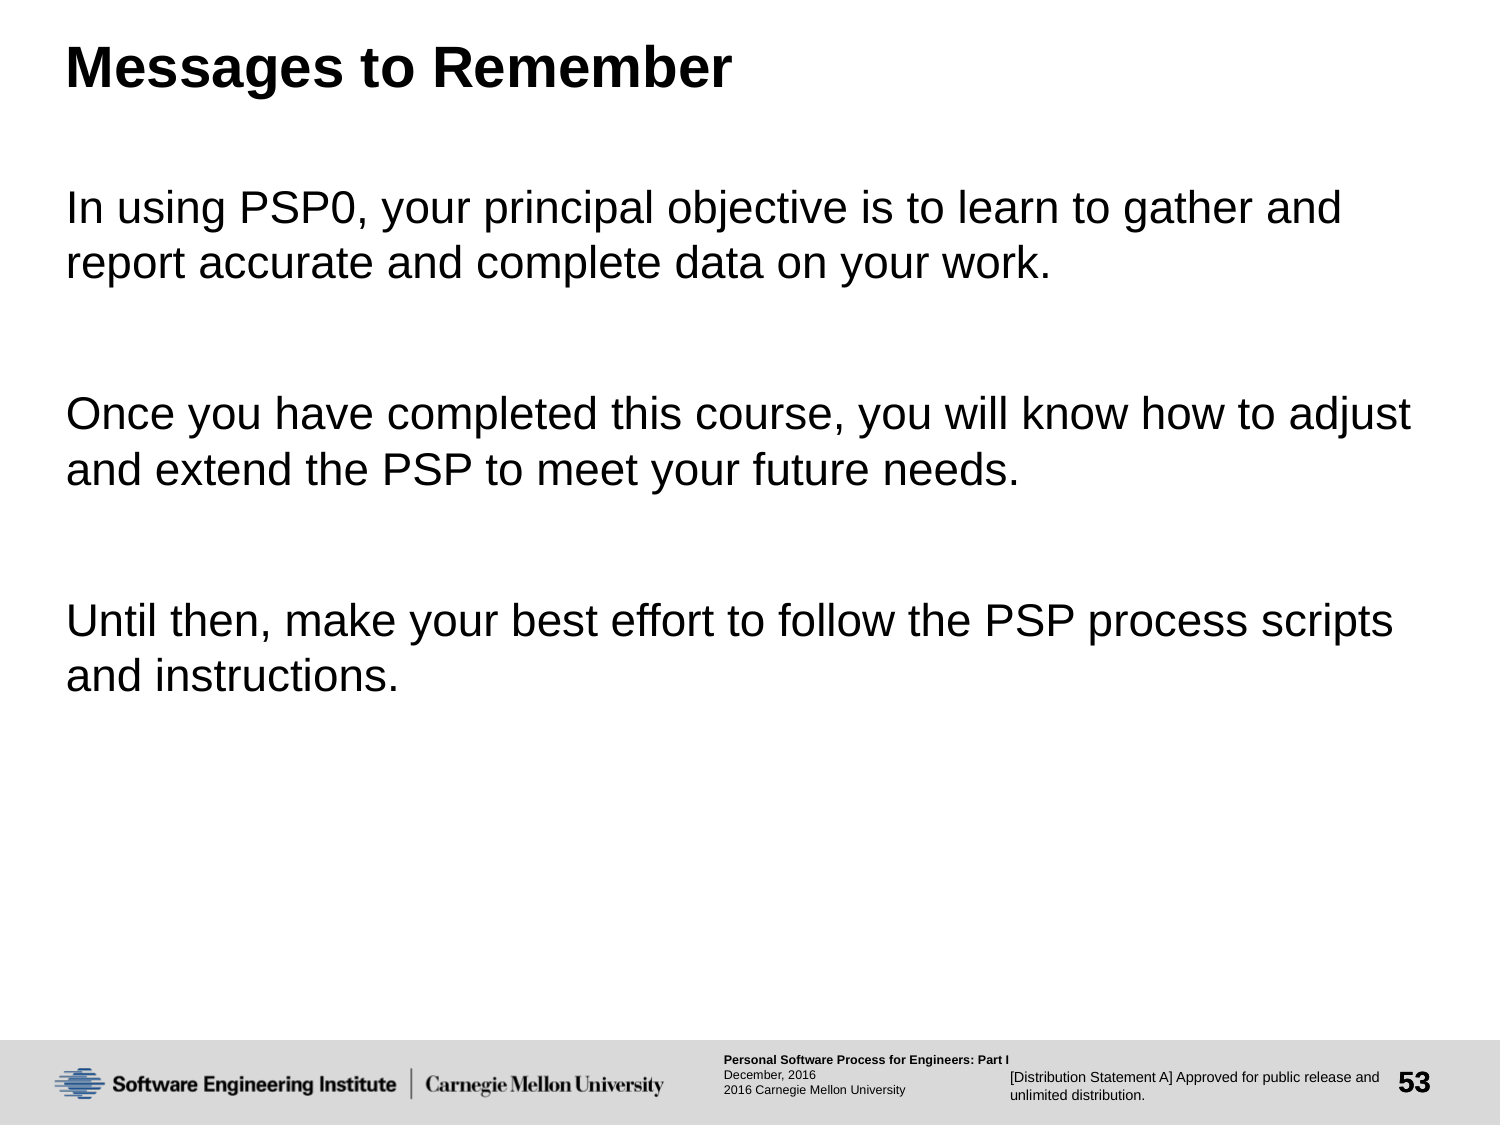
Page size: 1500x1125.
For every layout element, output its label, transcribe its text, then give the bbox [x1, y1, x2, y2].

title Messages to Remember [65, 37, 1313, 148]
list In using PSP0, your principal objective is to learn to gather and report accurate and complete data on your work. Once you have completed this course, you will know how to adjust and extend the PSP to meet your future needs. Until then, make your best effort to follow the PSP process scripts and instructions. [65, 177, 1431, 1000]
picture [46, 1061, 673, 1104]
